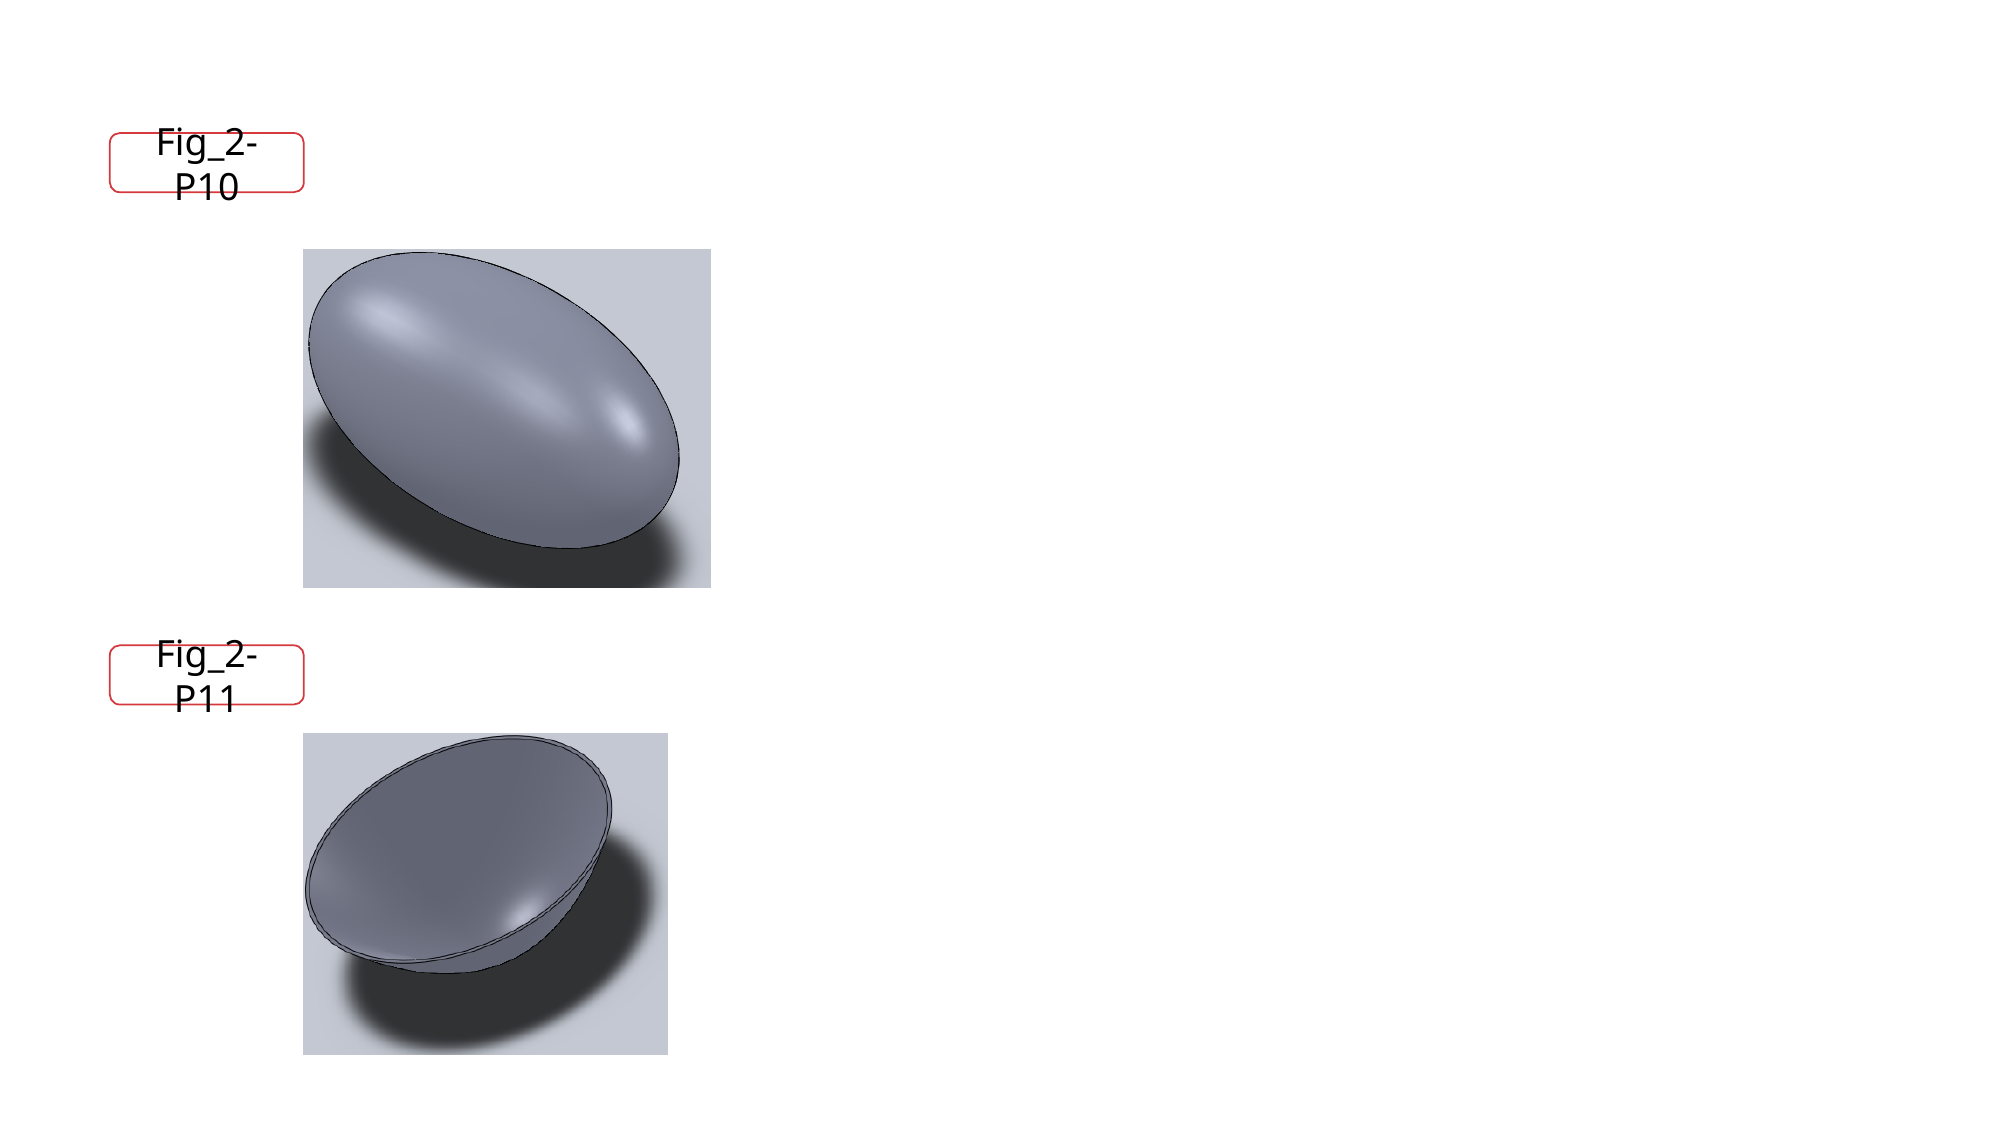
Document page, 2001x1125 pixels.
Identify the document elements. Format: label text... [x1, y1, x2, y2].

picture [303, 733, 669, 1056]
text_box Fig_2-P10 [108, 132, 305, 194]
picture [303, 249, 711, 588]
text_box Fig_2-P11 [108, 644, 305, 706]
